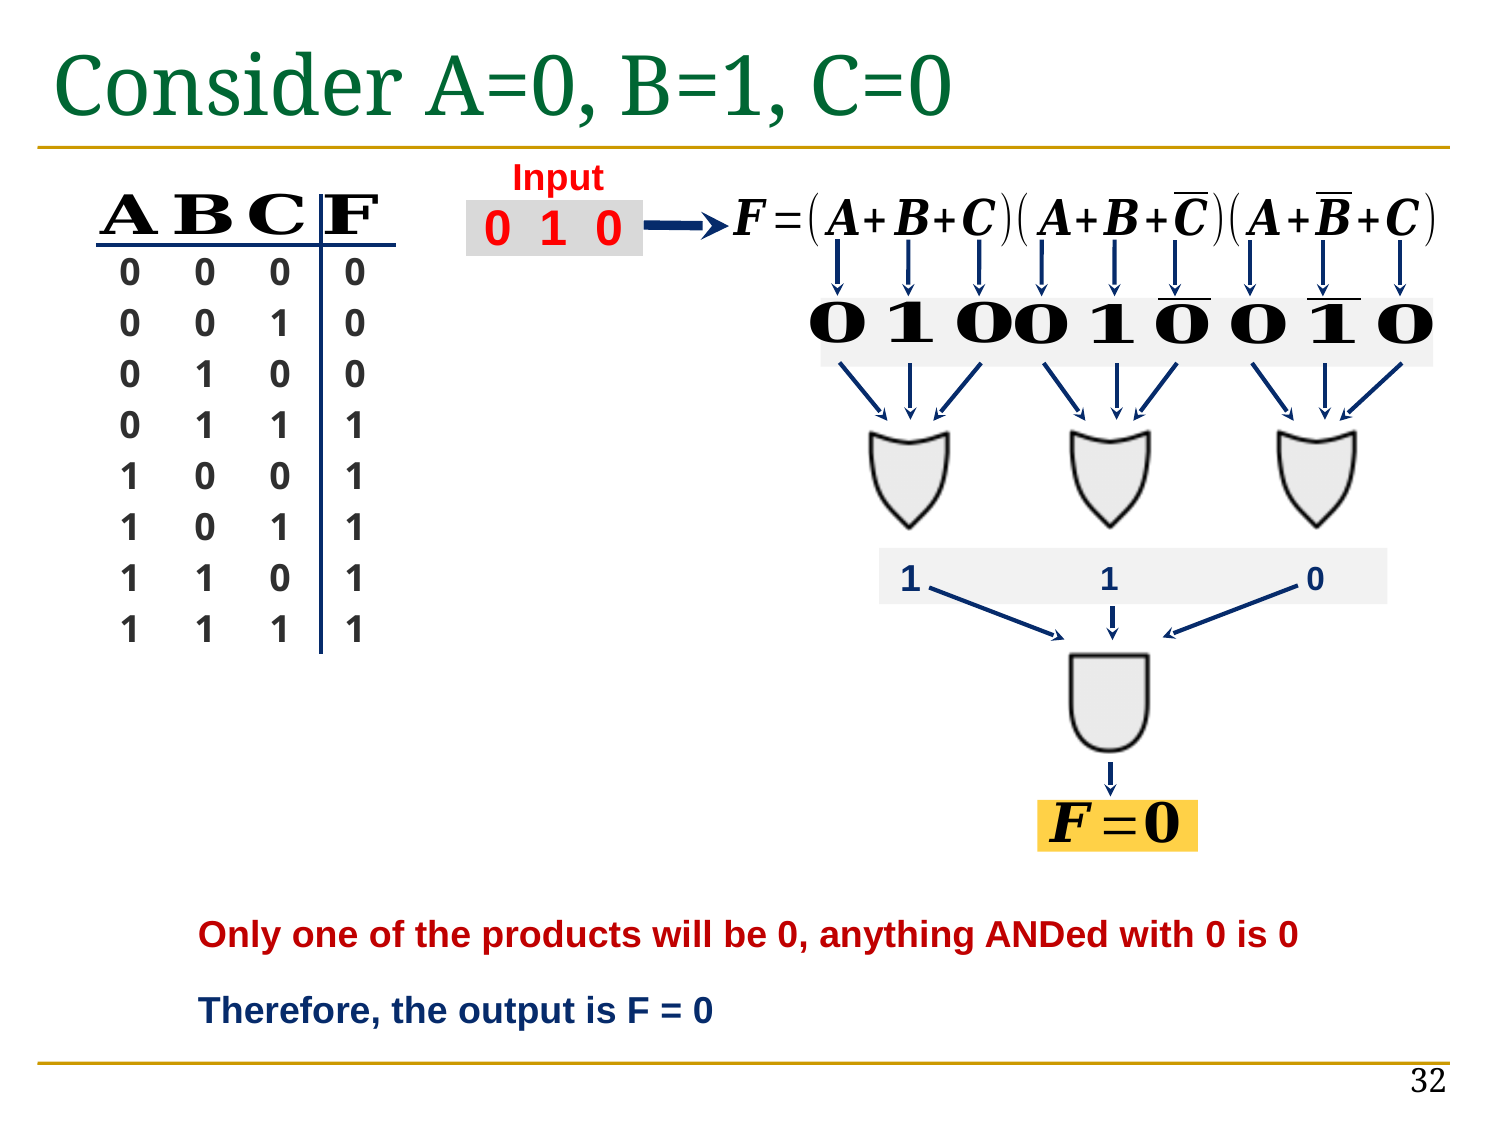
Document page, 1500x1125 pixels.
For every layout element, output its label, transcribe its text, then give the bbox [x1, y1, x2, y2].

text_box [1162, 627, 1177, 639]
table_cell 0 [323, 347, 396, 399]
text_box [1281, 407, 1294, 421]
text_box [904, 407, 917, 420]
table_header [96, 200, 171, 243]
table_cell 1 [323, 450, 396, 501]
table_cell 0 [246, 347, 319, 399]
table_cell 1 [323, 552, 396, 603]
table_cell 1 [246, 603, 319, 654]
text_box [874, 407, 888, 421]
text_box 0 [1291, 548, 1340, 606]
table_header [323, 200, 396, 243]
picture [1058, 651, 1161, 753]
text_box [933, 407, 947, 421]
slide_number 32 [1111, 1036, 1462, 1112]
text_box Only one of the products will be 0, anything ANDed with 0 is 0 Therefore, the output is F = 0 [187, 912, 1312, 1036]
text_box [820, 297, 1434, 367]
table_cell 1 [323, 501, 396, 552]
table_cell 0 [96, 347, 171, 399]
table_cell 0 [246, 552, 319, 603]
picture [1265, 428, 1368, 529]
table_cell 1 [96, 552, 171, 603]
text_box 0 1 0 [469, 188, 639, 263]
text_box [879, 547, 885, 605]
table_cell 0 [171, 450, 246, 501]
text_box [1318, 407, 1332, 420]
text_box Input [497, 145, 620, 206]
text_box [936, 547, 1388, 605]
text_box [1106, 627, 1119, 641]
text_box 1 [885, 545, 936, 607]
table_cell 1 [171, 603, 246, 654]
text_box [716, 219, 729, 233]
table_cell 0 [96, 399, 171, 450]
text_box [837, 238, 1401, 297]
table_cell 0 [246, 450, 319, 501]
table_cell 1 [323, 399, 396, 450]
table_cell 0 [96, 247, 171, 296]
text_box [1073, 407, 1086, 421]
table_cell 1 [96, 501, 171, 552]
table_cell 1 [246, 501, 319, 552]
table_cell 0 [171, 247, 246, 296]
table_header [171, 200, 246, 243]
table_cell 1 [246, 399, 319, 450]
table_cell 0 [323, 247, 396, 296]
picture [1059, 428, 1162, 529]
table_cell 0 [171, 296, 246, 347]
table_cell 1 [171, 552, 246, 603]
table_cell 0 [323, 296, 396, 347]
table_cell 0 [96, 296, 171, 347]
table_cell 1 [246, 296, 319, 347]
text_box [1133, 407, 1146, 421]
title Consider A=0, B=1, C=0 [37, 24, 1450, 200]
text_box [1110, 407, 1123, 420]
table_cell 1 [171, 347, 246, 399]
picture [858, 429, 961, 530]
text_box [1104, 784, 1117, 797]
table_cell 1 [171, 399, 246, 450]
table_cell 0 [246, 247, 319, 296]
text_box [1050, 629, 1065, 641]
text_box [1037, 799, 1198, 852]
table_cell 0 [171, 501, 246, 552]
table_header [246, 200, 319, 243]
table_cell 1 [96, 603, 171, 654]
text_box 1 [1085, 548, 1134, 606]
table_cell 1 [96, 450, 171, 501]
text_box [1339, 407, 1353, 421]
table_cell 1 [323, 603, 396, 654]
